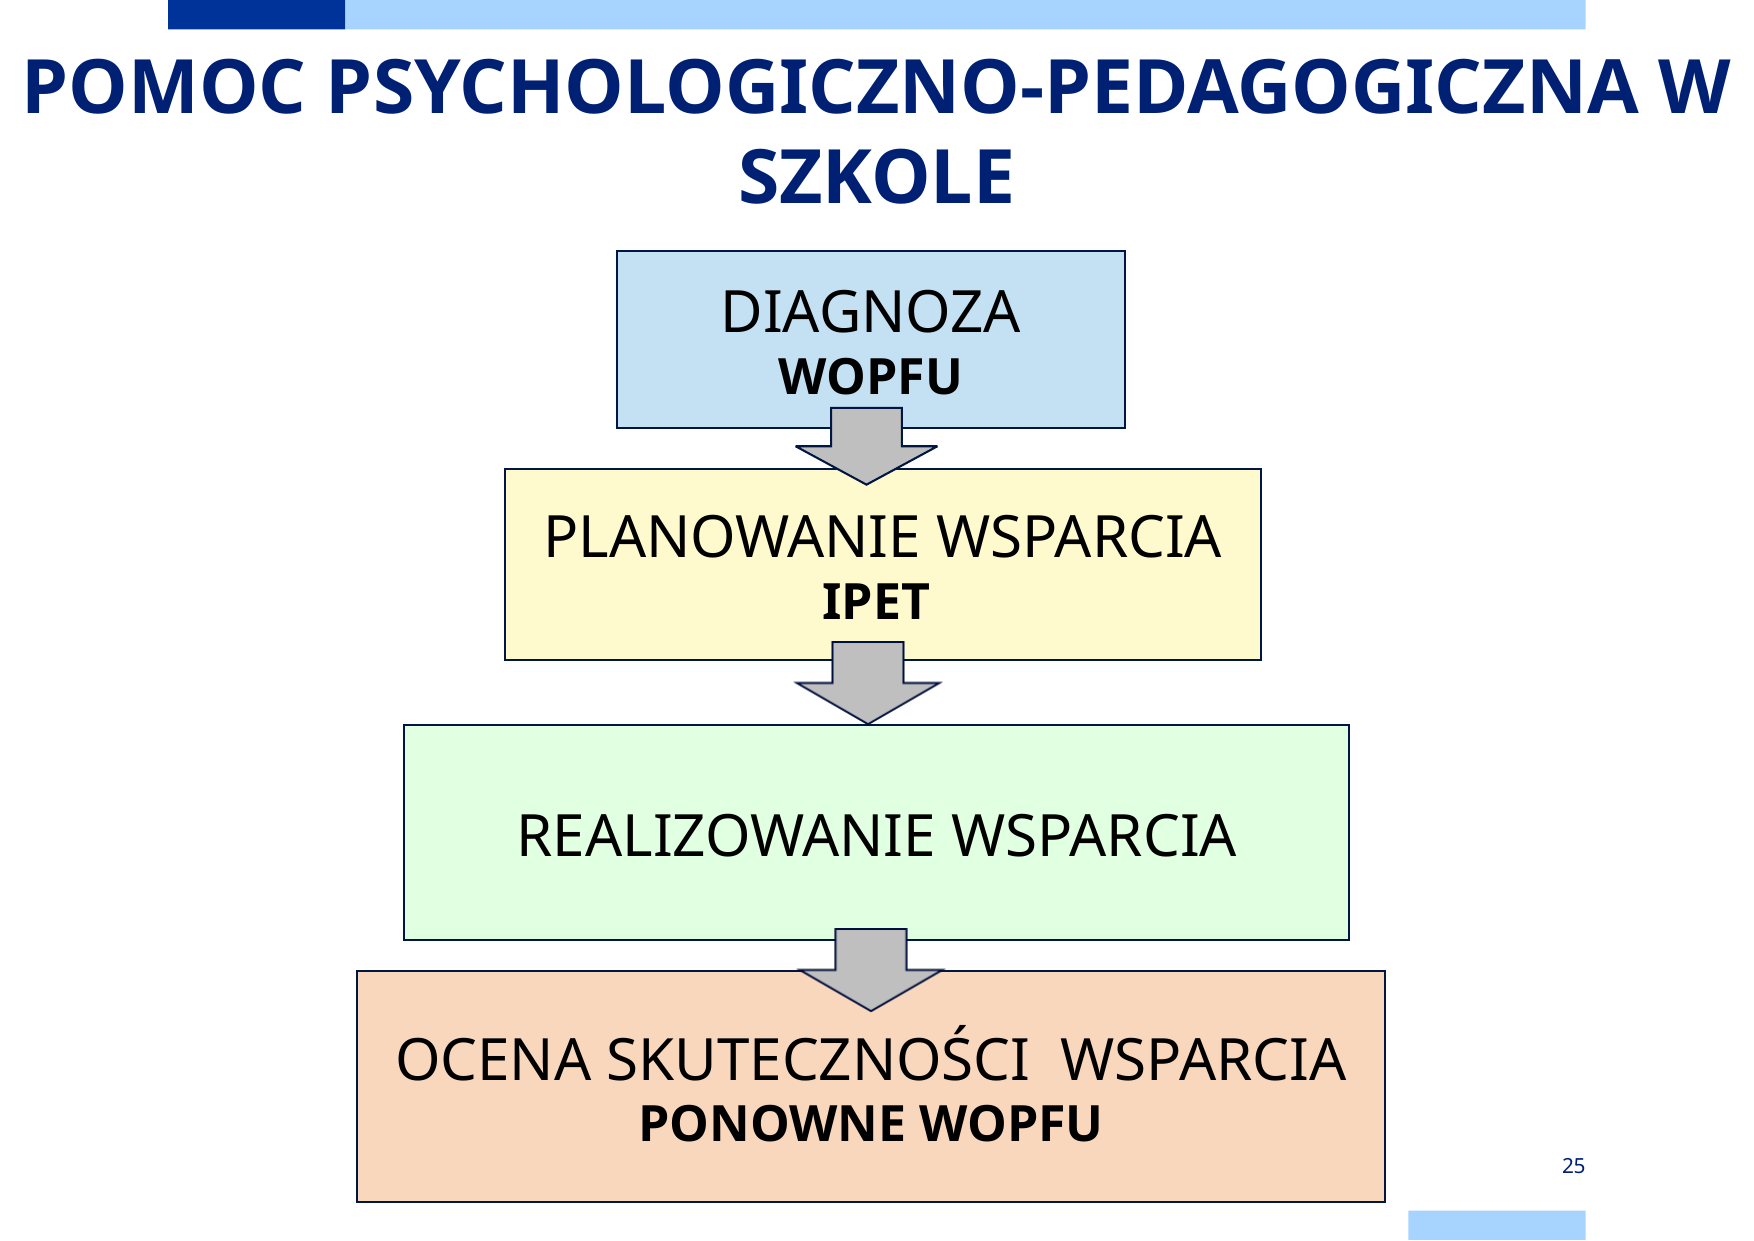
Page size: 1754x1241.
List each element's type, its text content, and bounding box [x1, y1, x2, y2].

picture [792, 641, 943, 726]
slide_number 25 [1408, 1151, 1586, 1182]
text_box DIAGNOZA WOPFU [616, 250, 1126, 429]
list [796, 928, 946, 1013]
text_box PLANOWANIE WSPARCIA IPET [504, 468, 1262, 661]
title POMOC PSYCHOLOGICZNO-PEDAGOGICZNA W SZKOLE [14, 38, 1740, 307]
text_box REALIZOWANIE WSPARCIA [403, 724, 1350, 941]
text_box OCENA SKUTECZNOŚCI WSPARCIA PONOWNE WOPFU [356, 970, 1386, 1203]
text_box [795, 406, 938, 486]
